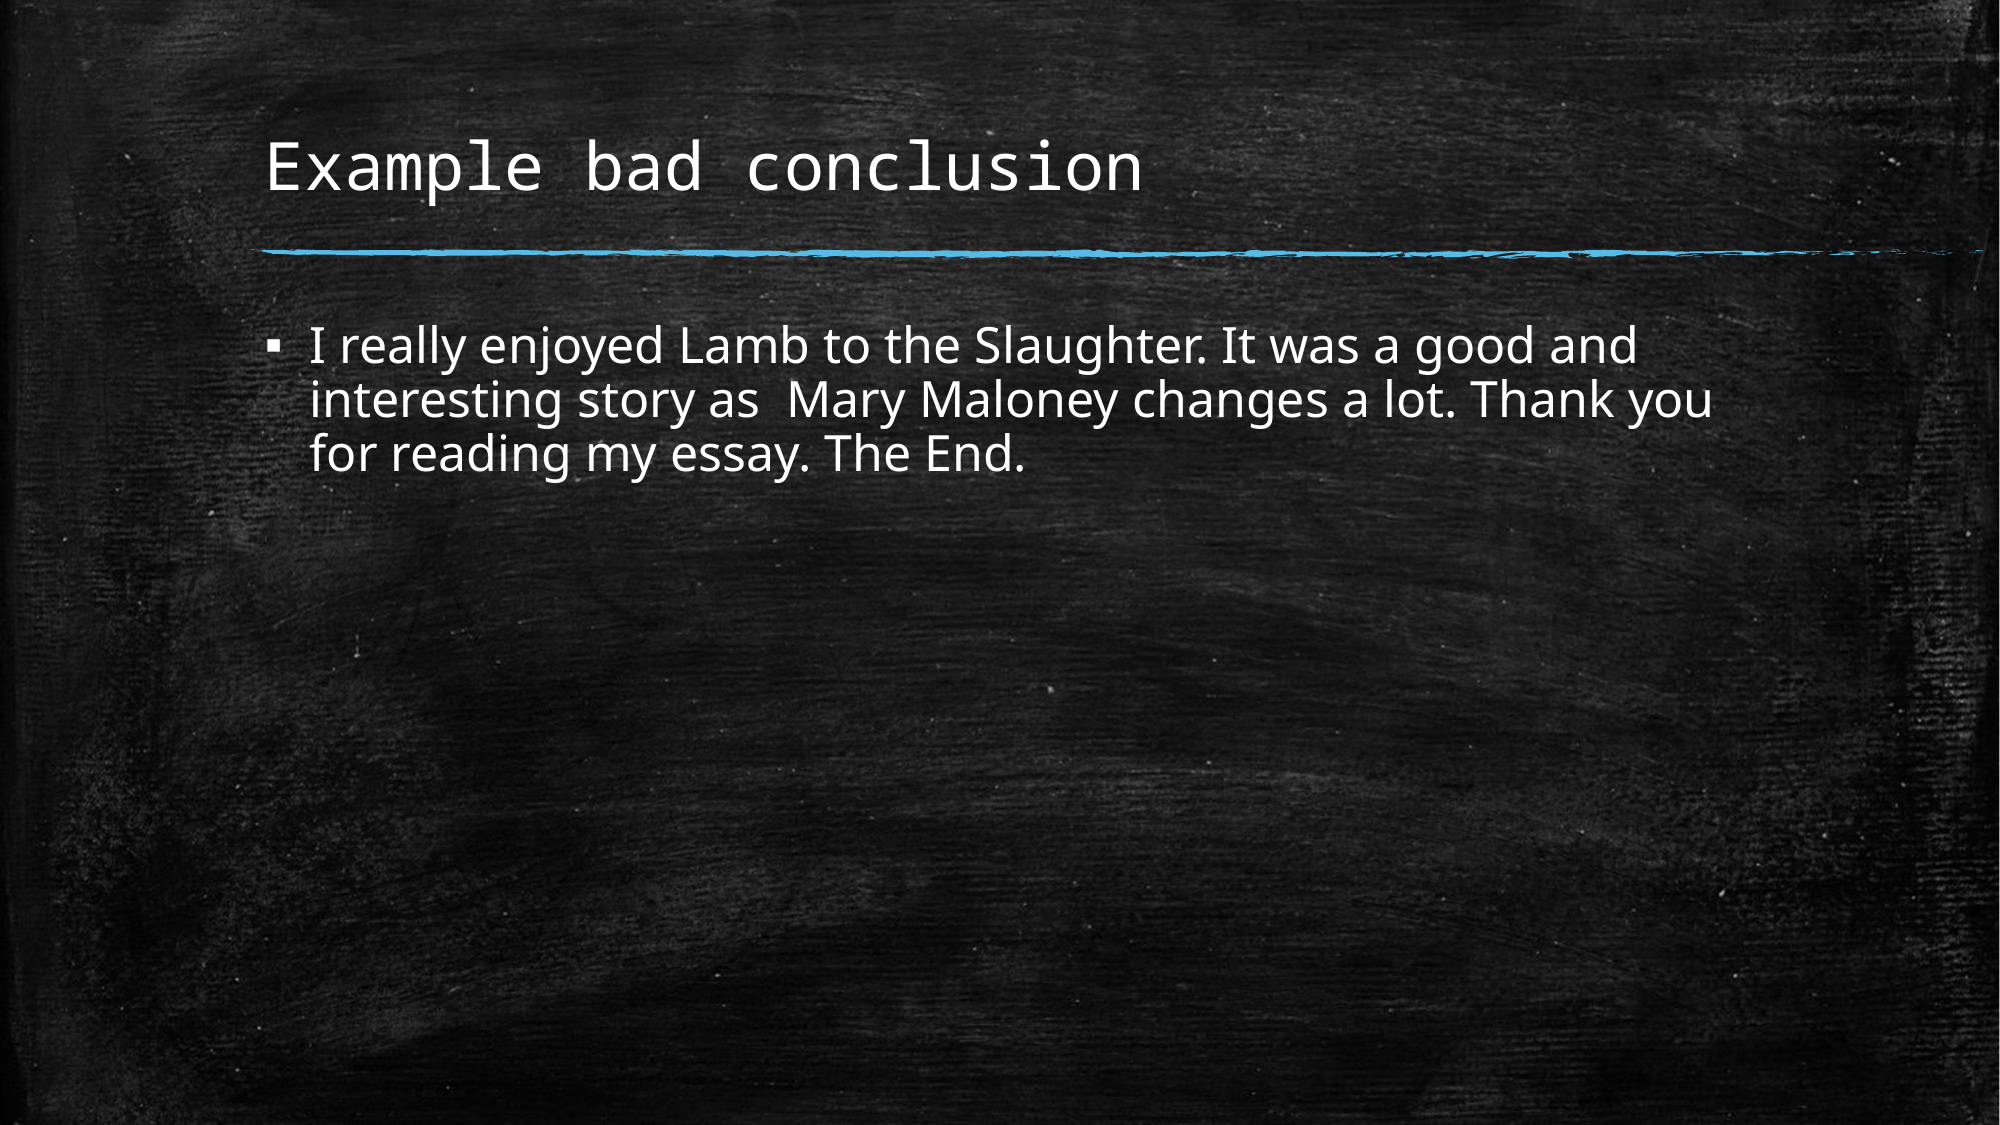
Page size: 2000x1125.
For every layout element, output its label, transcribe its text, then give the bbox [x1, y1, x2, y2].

list I really enjoyed Lamb to the Slaughter. It was a good and interesting story as Mary Maloney changes a lot. Thank you for reading my essay. The End. [249, 312, 1750, 1013]
title Example bad conclusion [249, 45, 1750, 213]
picture [0, 0, 2000, 1125]
